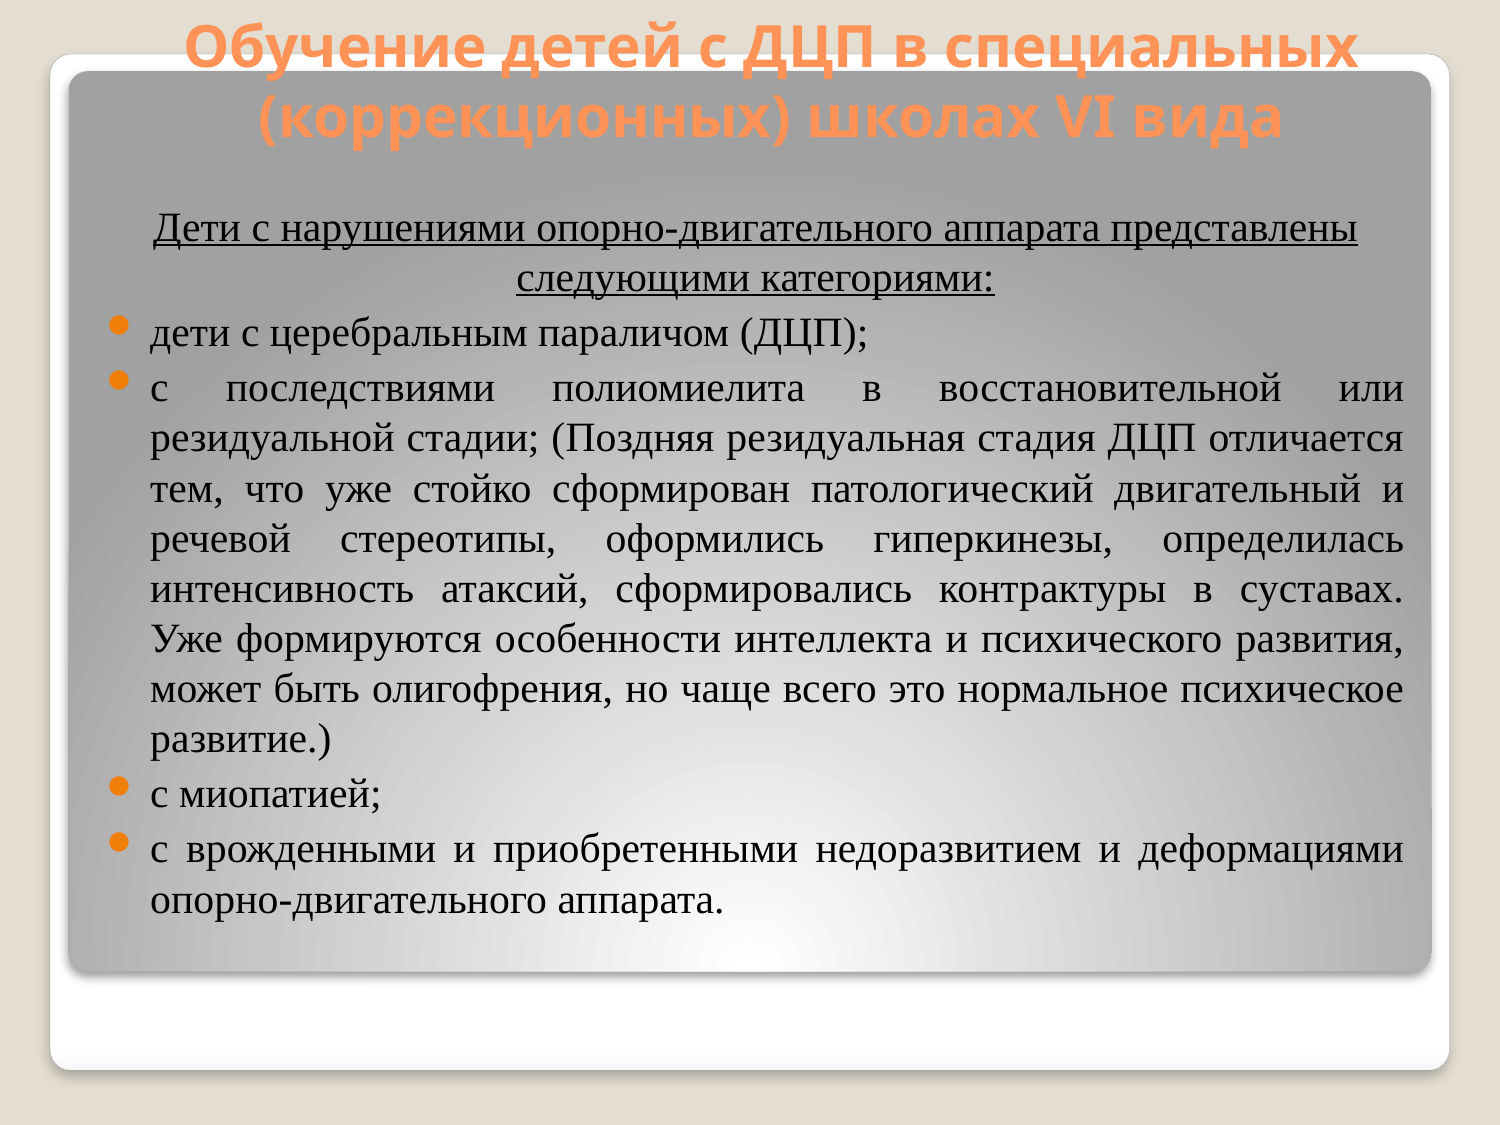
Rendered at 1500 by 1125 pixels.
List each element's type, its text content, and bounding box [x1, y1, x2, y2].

list Дети с нарушениями опорно-двигательного аппарата представлены следующими категориями: дети с церебральным параличом (ДЦП); с последствиями полиомиелита в восстановительной или резидуальной стадии; (Поздняя резидуальная стадия ДЦП отличается тем, что уже стойко сформирован патологический двигательный и речевой стереотипы, оформились гиперкинезы, определилась интенсивность атаксий, сформировались контрактуры в суставах. Уже формируются особенности интеллекта и психического развития, может быть олигофрения, но чаще всего это нормальное психическое развитие.) с миопатией; с врожденными и приобретенными недоразвитием и деформациями опорно-двигательного аппарата. [76, 184, 1420, 941]
title Обучение детей с ДЦП в специальных (коррекционных) школах VI вида [100, 0, 1443, 157]
